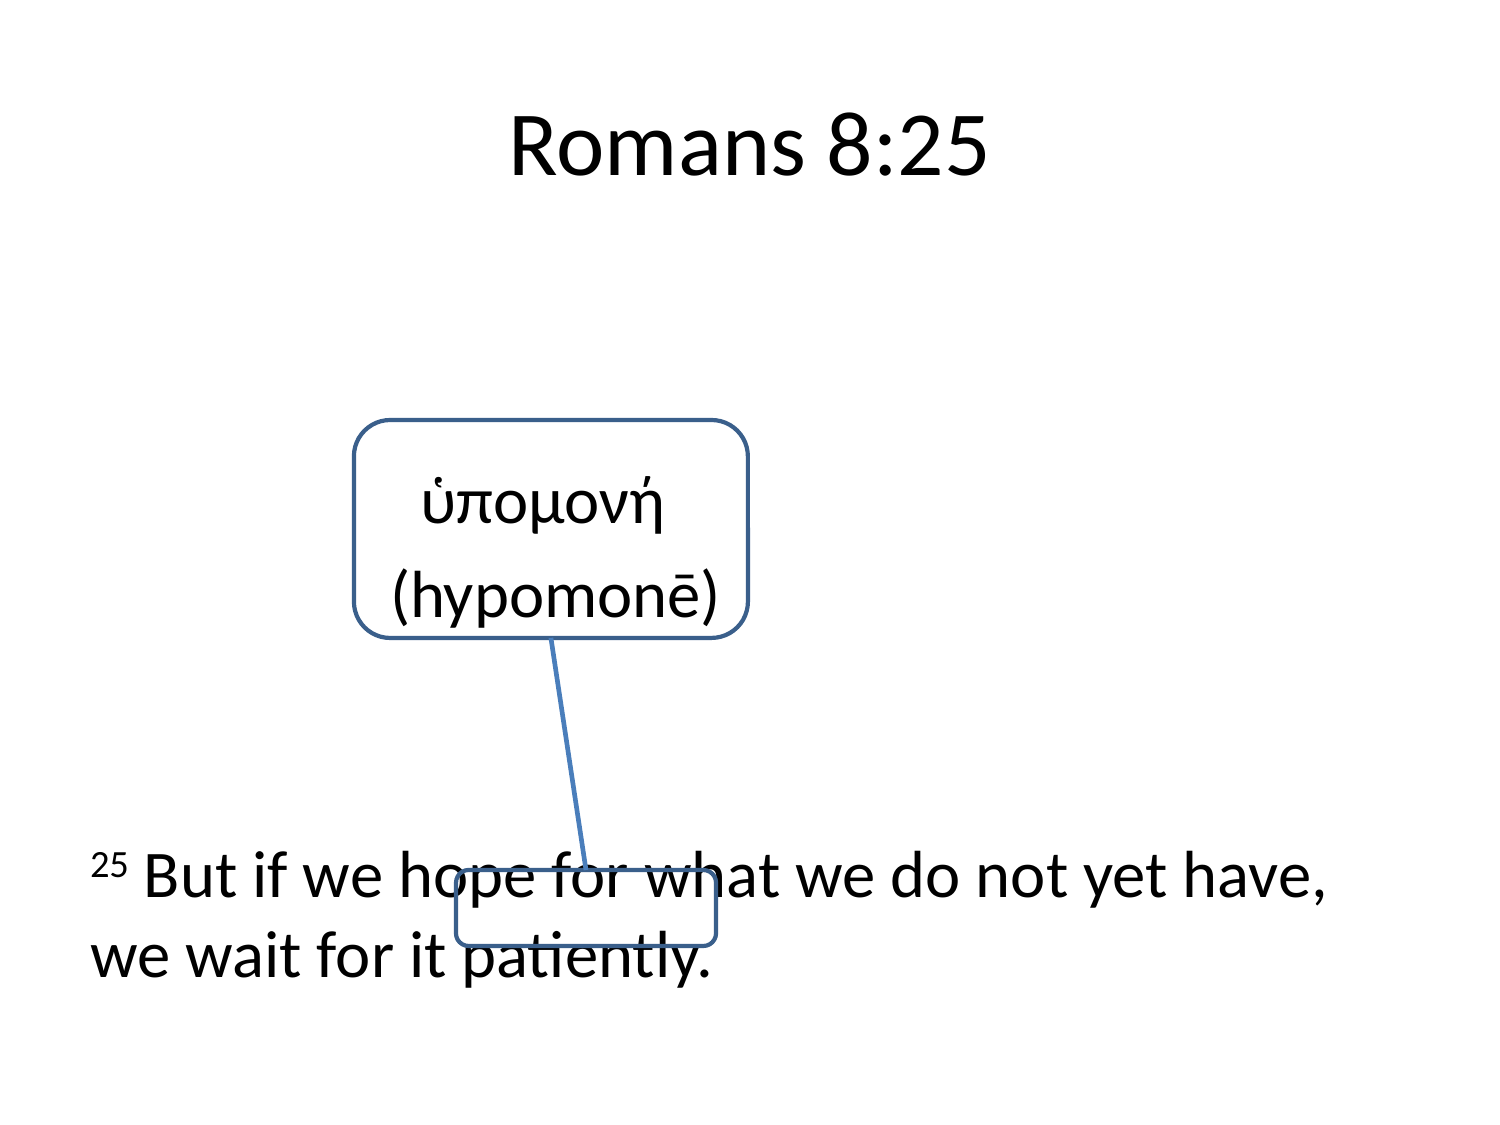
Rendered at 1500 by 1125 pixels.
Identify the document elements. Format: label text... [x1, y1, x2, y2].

title Romans 8:25 [75, 45, 1425, 233]
list ὑπομονή (hypomonē) 25 But if we hope for what we do not yet have, we wait for it patiently. [75, 262, 1425, 1005]
text_box [351, 417, 751, 641]
text_box [453, 867, 719, 949]
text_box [550, 637, 587, 871]
